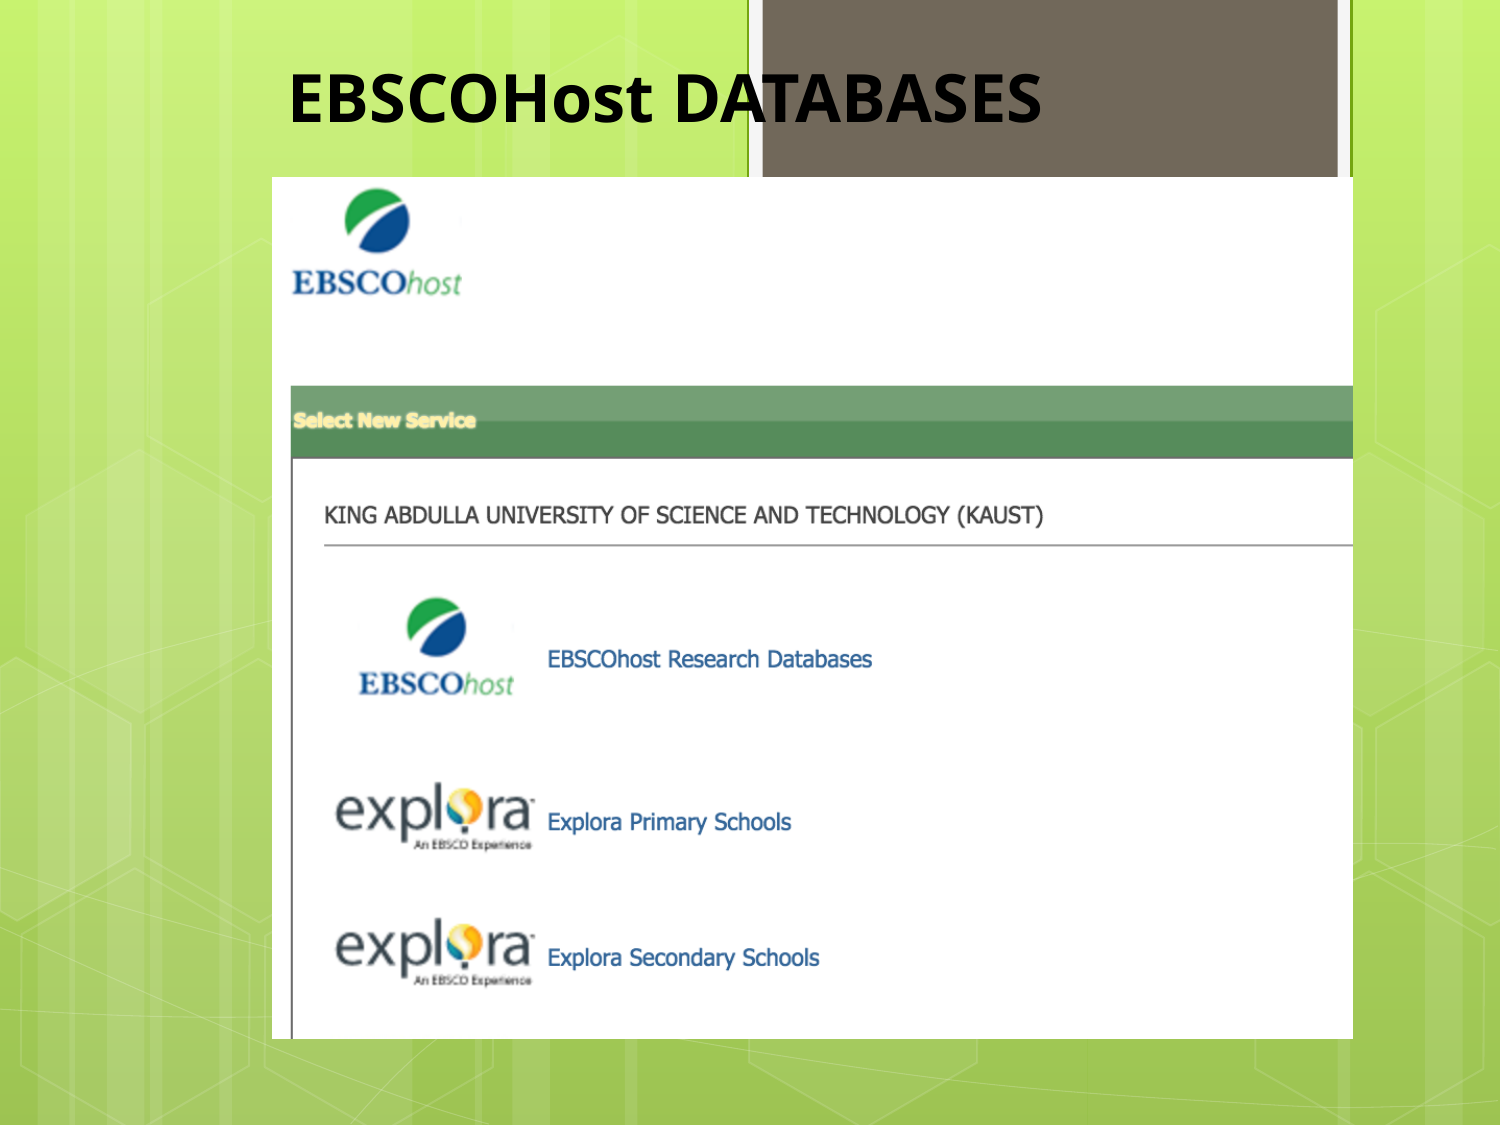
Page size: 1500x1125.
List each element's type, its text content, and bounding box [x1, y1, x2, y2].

text_box EBSCOHost DATABASES [255, 48, 1381, 144]
picture [272, 177, 1353, 1039]
